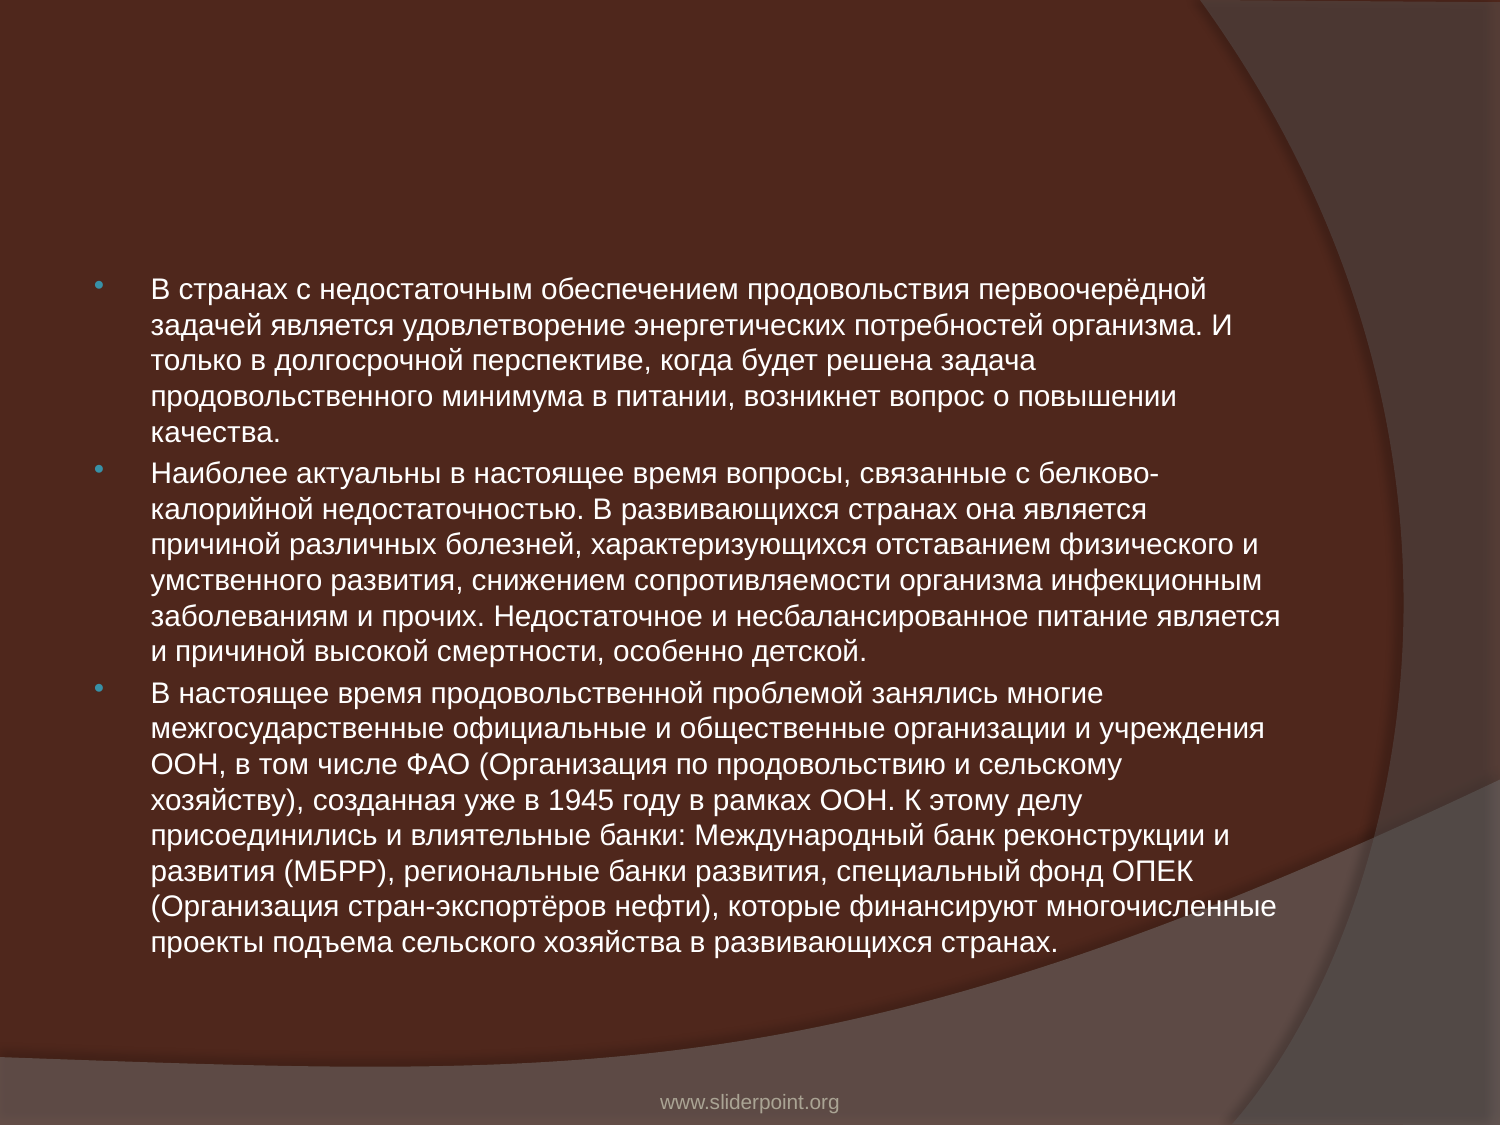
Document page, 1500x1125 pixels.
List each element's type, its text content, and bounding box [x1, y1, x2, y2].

footer www.sliderpoint.org [512, 1053, 988, 1114]
list В странах с недостаточным обеспечением продовольствия первоочерёдной задачей является удовлетворение энергетических потребностей организма. И только в долгосрочной перспективе, когда будет решена задача продовольственного минимума в питании, возникнет вопрос о повышении качества. Наиболее актуальны в настоящее время вопросы, связанные с белково-калорийной недостаточностью. В развивающихся странах она является причиной различных болезней, характеризующихся отставанием физического и умственного развития, снижением сопротивляемости организма инфекционным заболеваниям и прочих. Недостаточное и несбалансированное питание является и причиной высокой смертности, особенно детской. В настоящее время продовольственной проблемой занялись многие межгосударственные официальные и общественные организации и учреждения ООН, в том числе ФАО (Организация по продовольствию и сельскому хозяйству), созданная уже в 1945 году в рамках ООН. К этому делу присоединились и влиятельные банки: Международный банк реконструкции и развития (МБРР), региональные банки развития, специальный фонд ОПЕК (Организация стран-экспортёров нефти), которые финансируют многочисленные проекты подъема сельского хозяйства в развивающихся странах. [75, 262, 1300, 1005]
